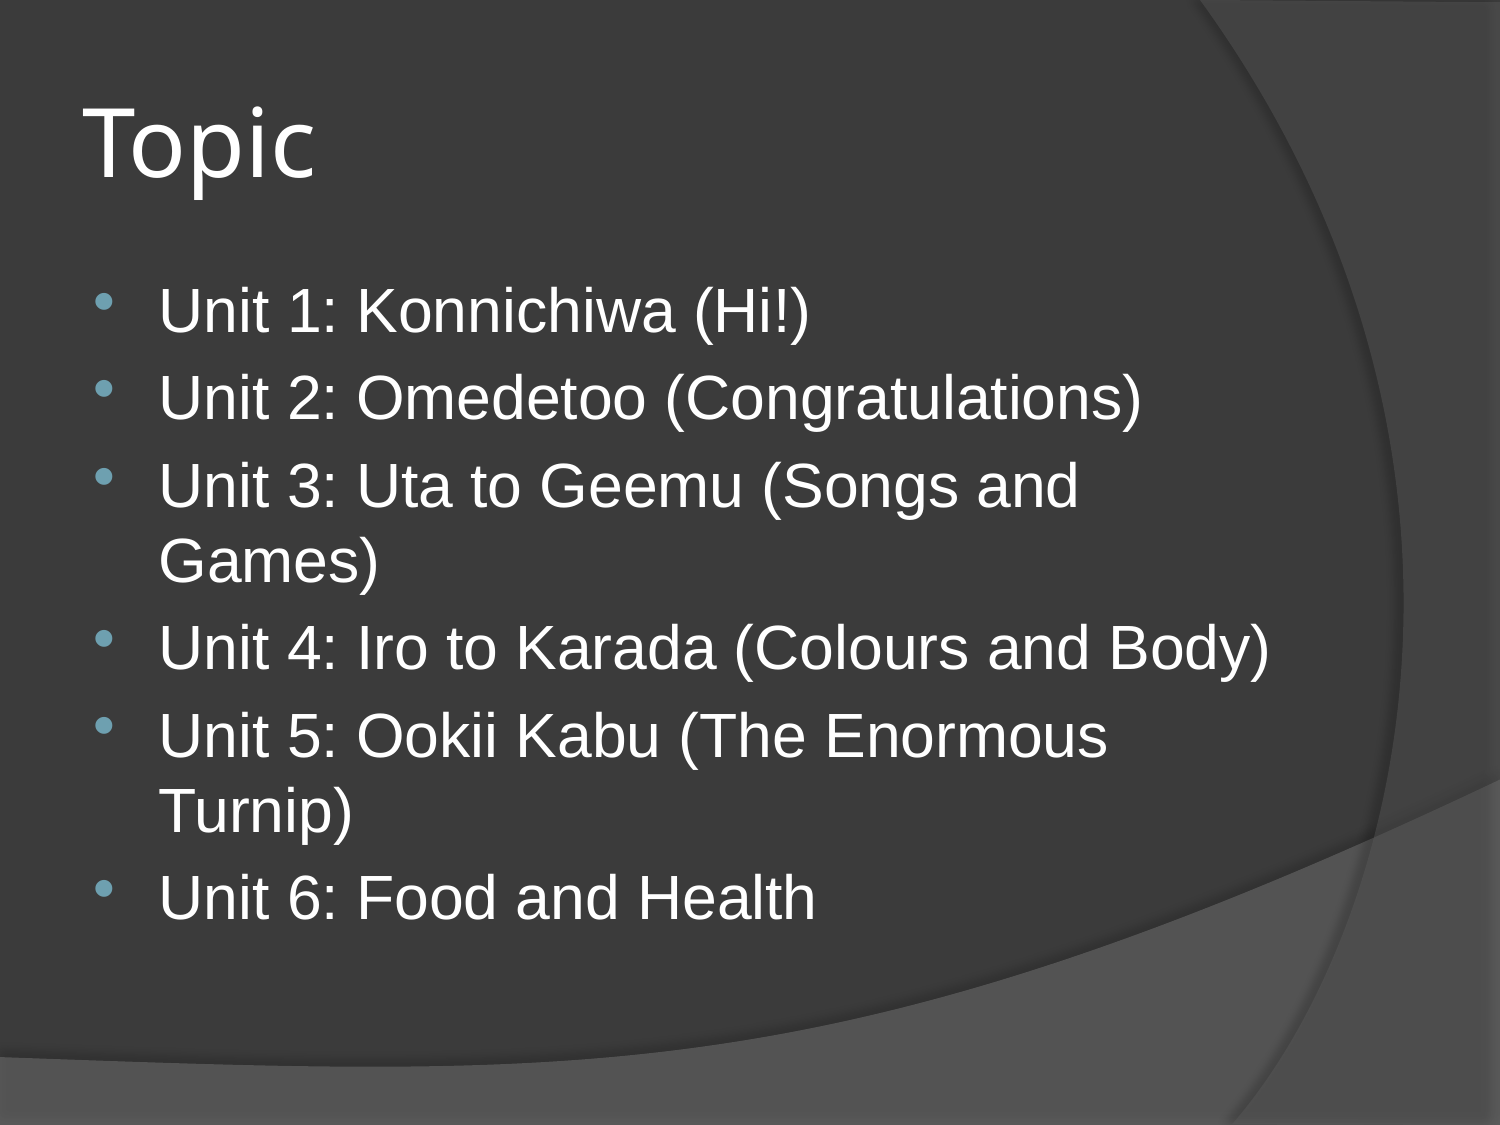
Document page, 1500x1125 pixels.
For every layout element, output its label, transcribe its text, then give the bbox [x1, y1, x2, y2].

title Topic [75, 45, 1300, 233]
list Unit 1: Konnichiwa (Hi!) Unit 2: Omedetoo (Congratulations) Unit 3: Uta to Geemu (Songs and Games) Unit 4: Iro to Karada (Colours and Body) Unit 5: Ookii Kabu (The Enormous Turnip) Unit 6: Food and Health [75, 262, 1300, 1005]
